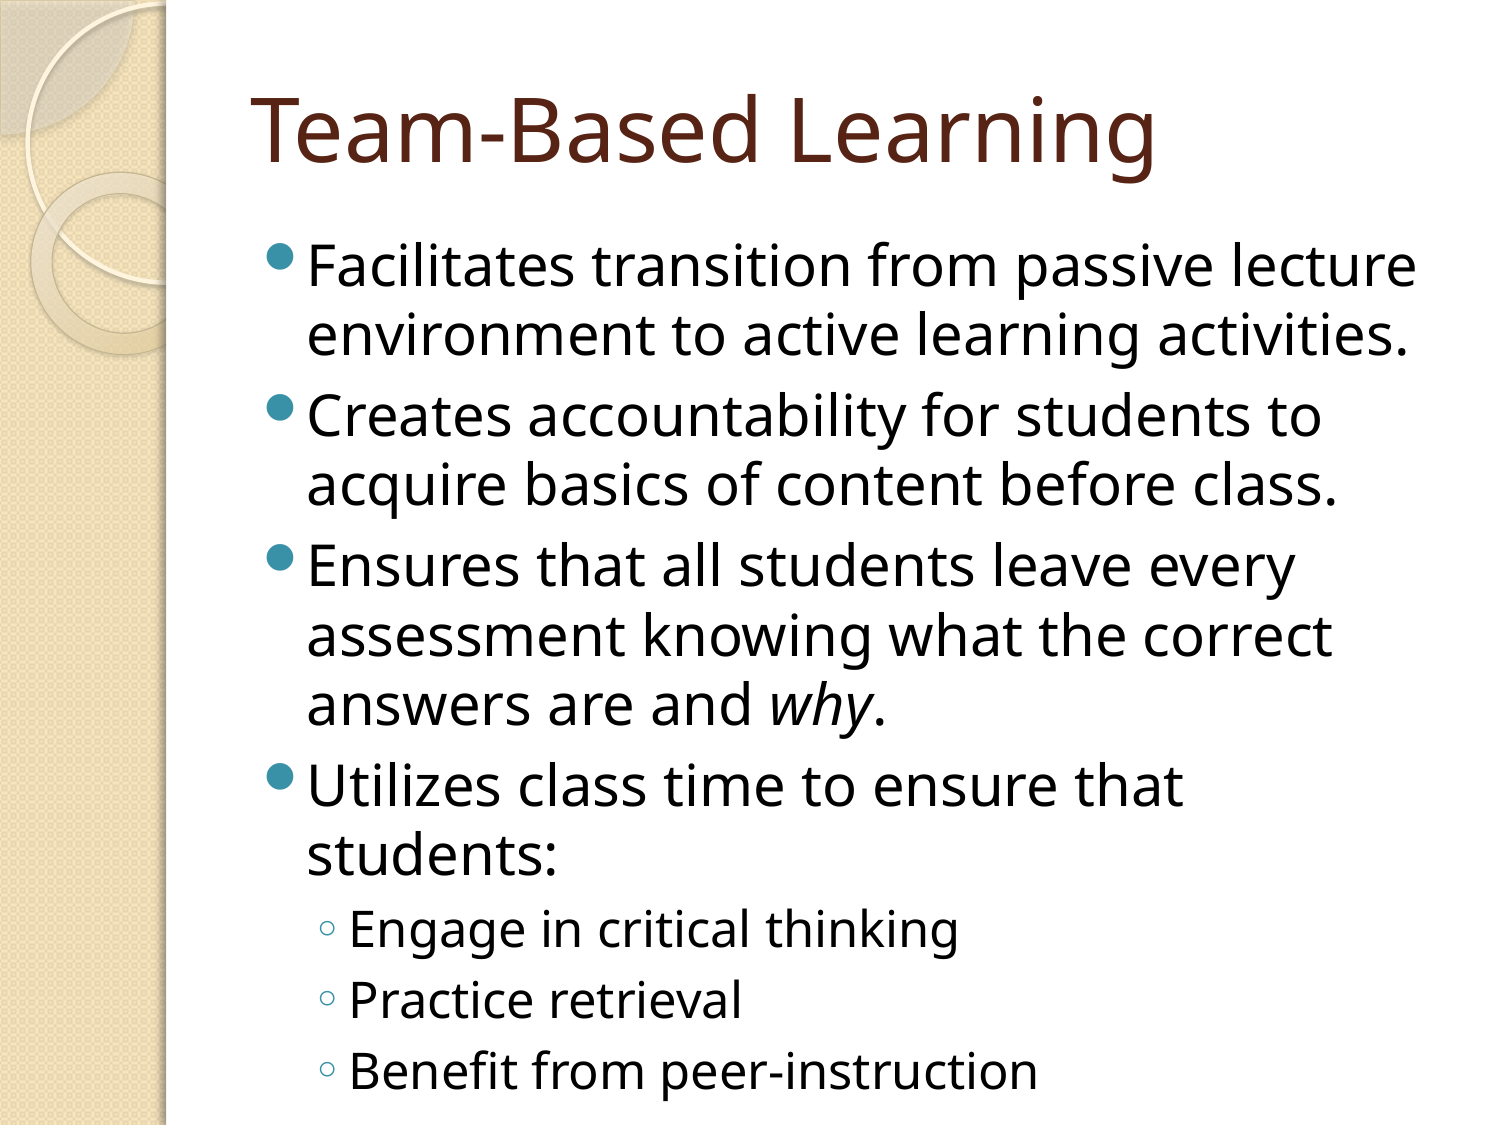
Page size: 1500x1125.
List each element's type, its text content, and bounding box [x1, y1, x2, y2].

title Team-Based Learning [235, 33, 1466, 220]
list Facilitates transition from passive lecture environment to active learning activities. Creates accountability for students to acquire basics of content before class. Ensures that all students leave every assessment knowing what the correct answers are and why. Utilizes class time to ensure that students: Engage in critical thinking Practice retrieval Benefit from peer-instruction [235, 220, 1466, 1109]
